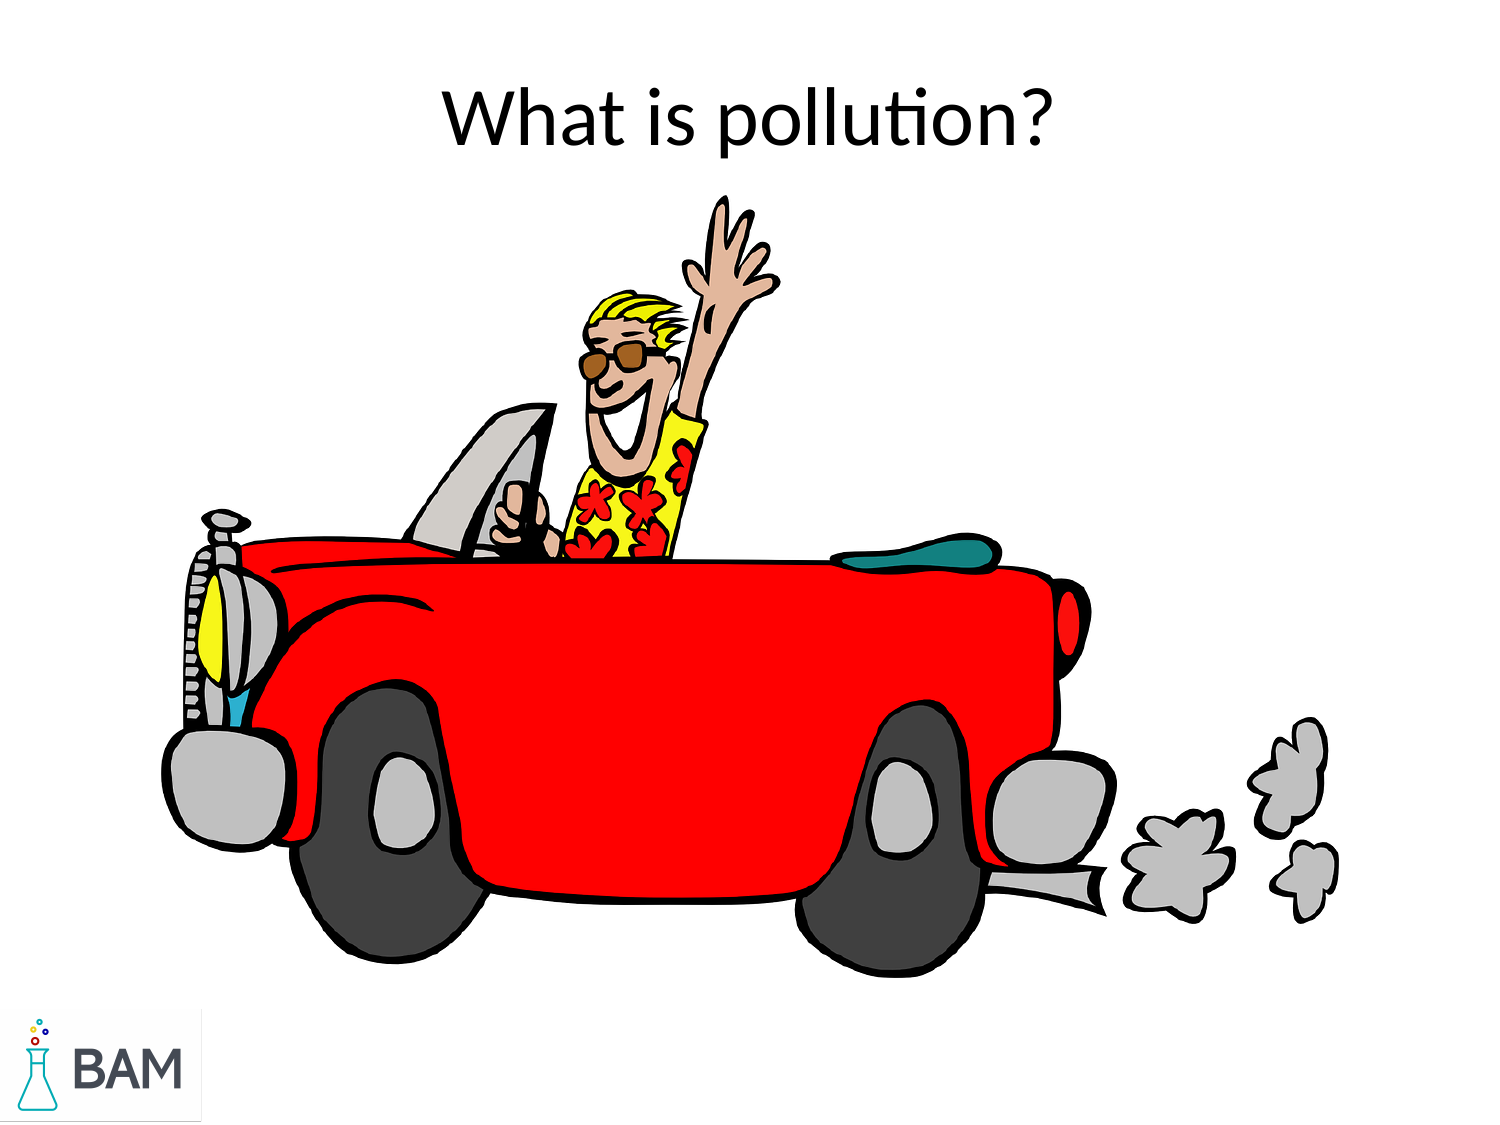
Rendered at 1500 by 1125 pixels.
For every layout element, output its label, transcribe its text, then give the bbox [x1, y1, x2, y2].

picture [0, 1009, 216, 1125]
text_box What is pollution? [427, 54, 1073, 170]
picture [161, 195, 1339, 978]
